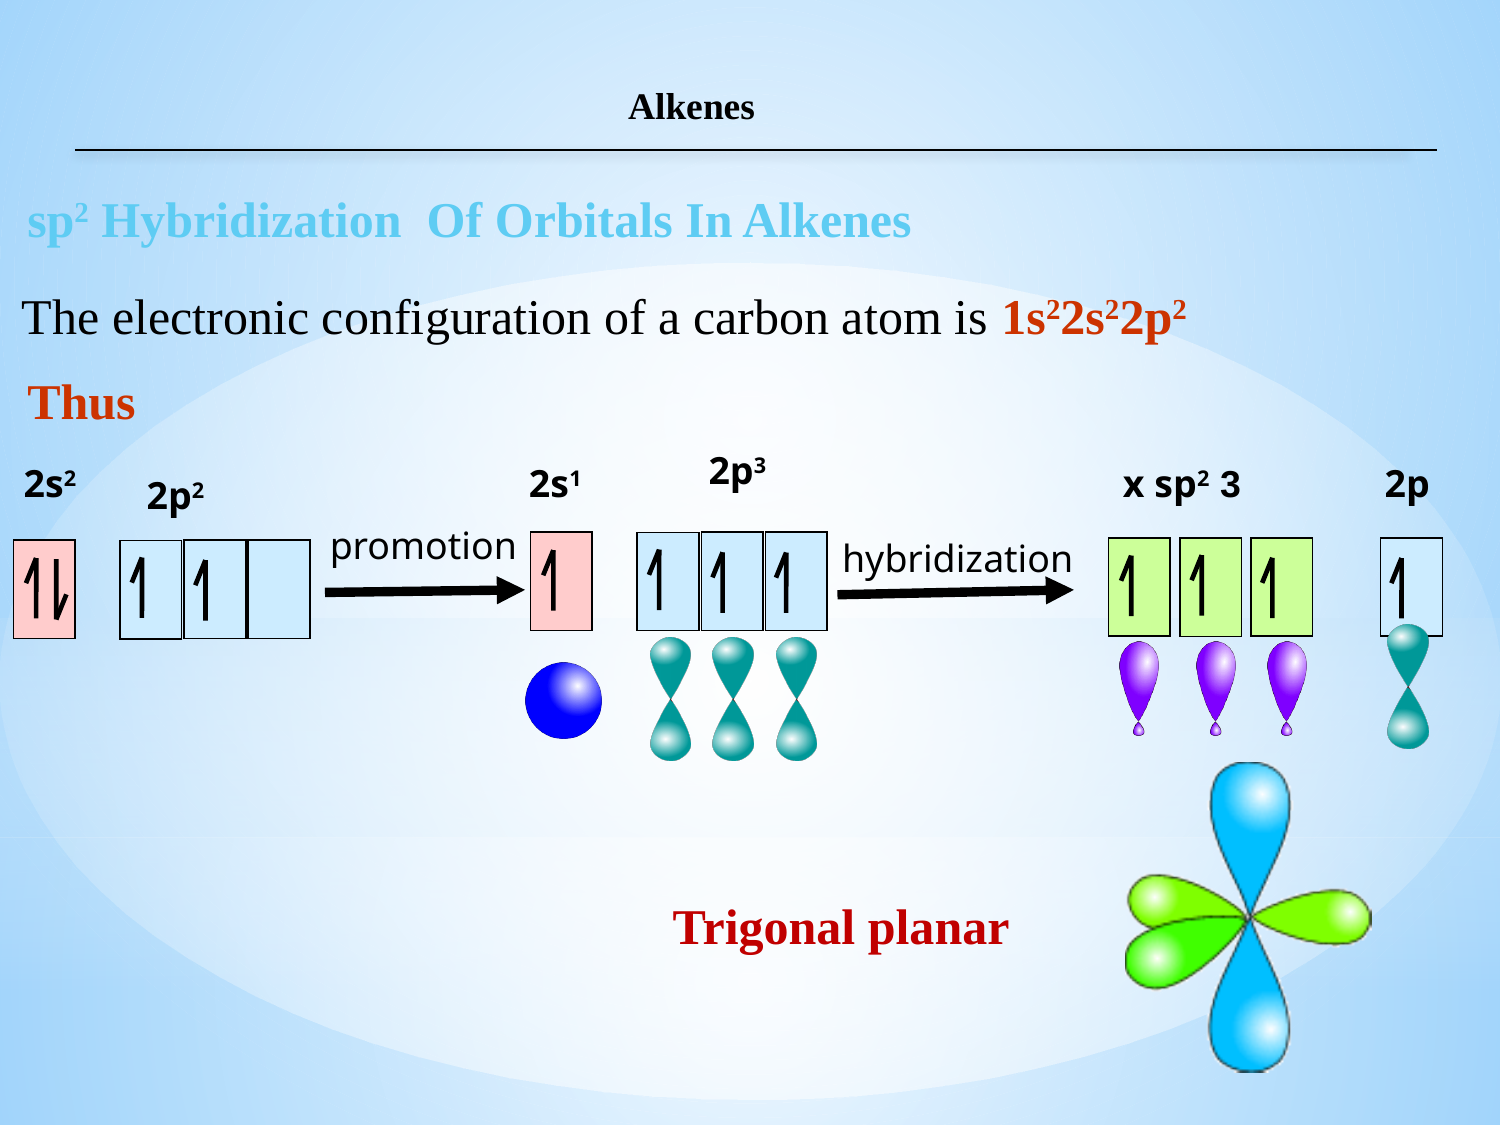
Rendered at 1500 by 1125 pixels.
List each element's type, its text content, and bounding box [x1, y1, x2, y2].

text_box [194, 559, 206, 621]
text_box Trigonal planar [657, 887, 1025, 963]
text_box [1179, 537, 1242, 637]
picture [1196, 640, 1237, 736]
text_box The electronic configuration of a carbon atom is 1s22s22p2 Thus [0, 277, 1213, 438]
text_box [775, 552, 787, 614]
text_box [55, 558, 67, 620]
picture [1124, 762, 1372, 1073]
picture [1118, 640, 1159, 736]
picture [1387, 624, 1429, 749]
text_box [184, 540, 246, 639]
text_box [530, 532, 593, 631]
picture [712, 637, 754, 762]
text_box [1391, 557, 1402, 619]
text_box [701, 532, 763, 631]
text_box 2p2 [126, 464, 220, 525]
text_box sp2 Hybridization Of Orbitals In Alkenes [12, 179, 1138, 255]
text_box 2s1 [514, 452, 597, 513]
text_box Alkenes [613, 74, 771, 135]
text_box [25, 557, 37, 619]
text_box hybridization [827, 527, 1089, 588]
text_box [324, 583, 526, 597]
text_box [1120, 555, 1132, 617]
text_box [1261, 557, 1273, 619]
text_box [712, 552, 723, 613]
text_box 2s2 [0, 452, 100, 513]
text_box 2p [1362, 452, 1452, 513]
text_box promotion [314, 514, 532, 575]
text_box [1108, 537, 1171, 637]
picture [524, 662, 602, 739]
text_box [1191, 554, 1202, 616]
text_box [1251, 537, 1313, 637]
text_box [542, 550, 554, 611]
picture [649, 637, 691, 762]
text_box [637, 532, 699, 631]
text_box [248, 540, 310, 639]
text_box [131, 557, 143, 619]
text_box [1380, 537, 1443, 637]
text_box 2p3 [662, 439, 813, 500]
text_box 3 x sp2 [1037, 452, 1337, 513]
picture [775, 637, 817, 762]
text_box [648, 549, 660, 611]
text_box [765, 532, 828, 631]
text_box [120, 540, 182, 639]
picture [1267, 640, 1307, 736]
text_box [13, 540, 75, 639]
text_box [837, 588, 1074, 597]
